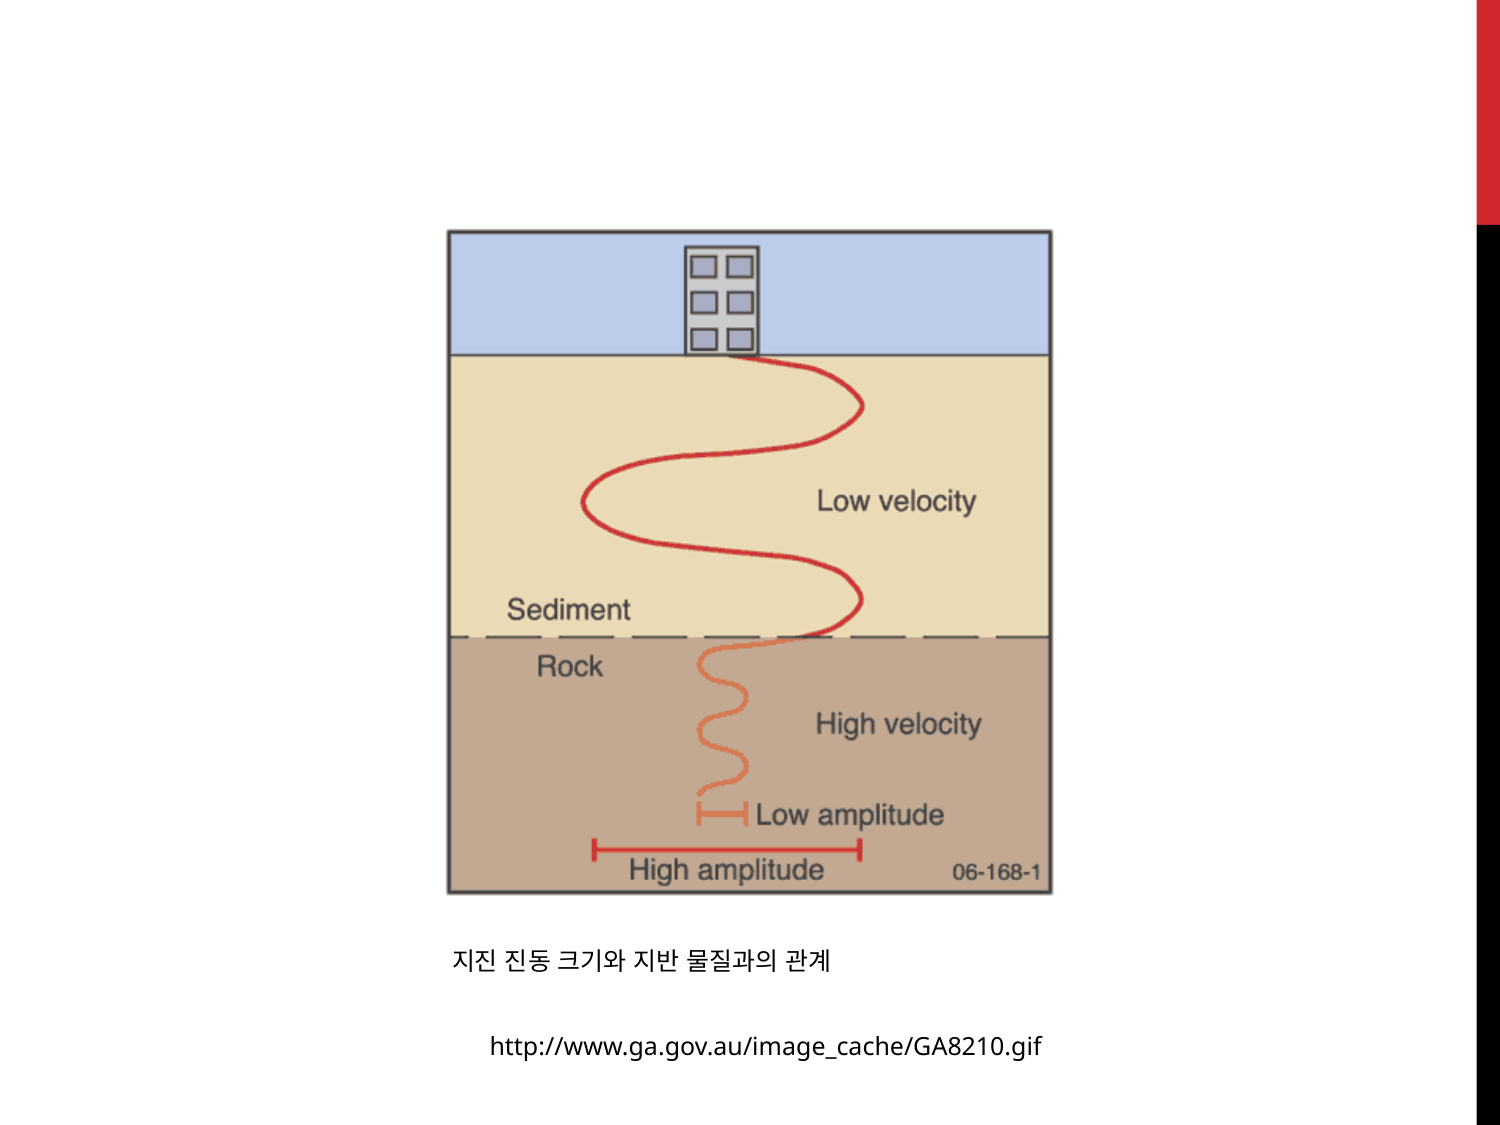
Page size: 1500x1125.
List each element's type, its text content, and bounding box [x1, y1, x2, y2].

text_box http://www.ga.gov.au/image_cache/GA8210.gif [474, 1023, 1058, 1068]
picture [436, 219, 1063, 906]
text_box 지진 진동 크기와 지반 물질과의 관계 [437, 937, 1188, 983]
